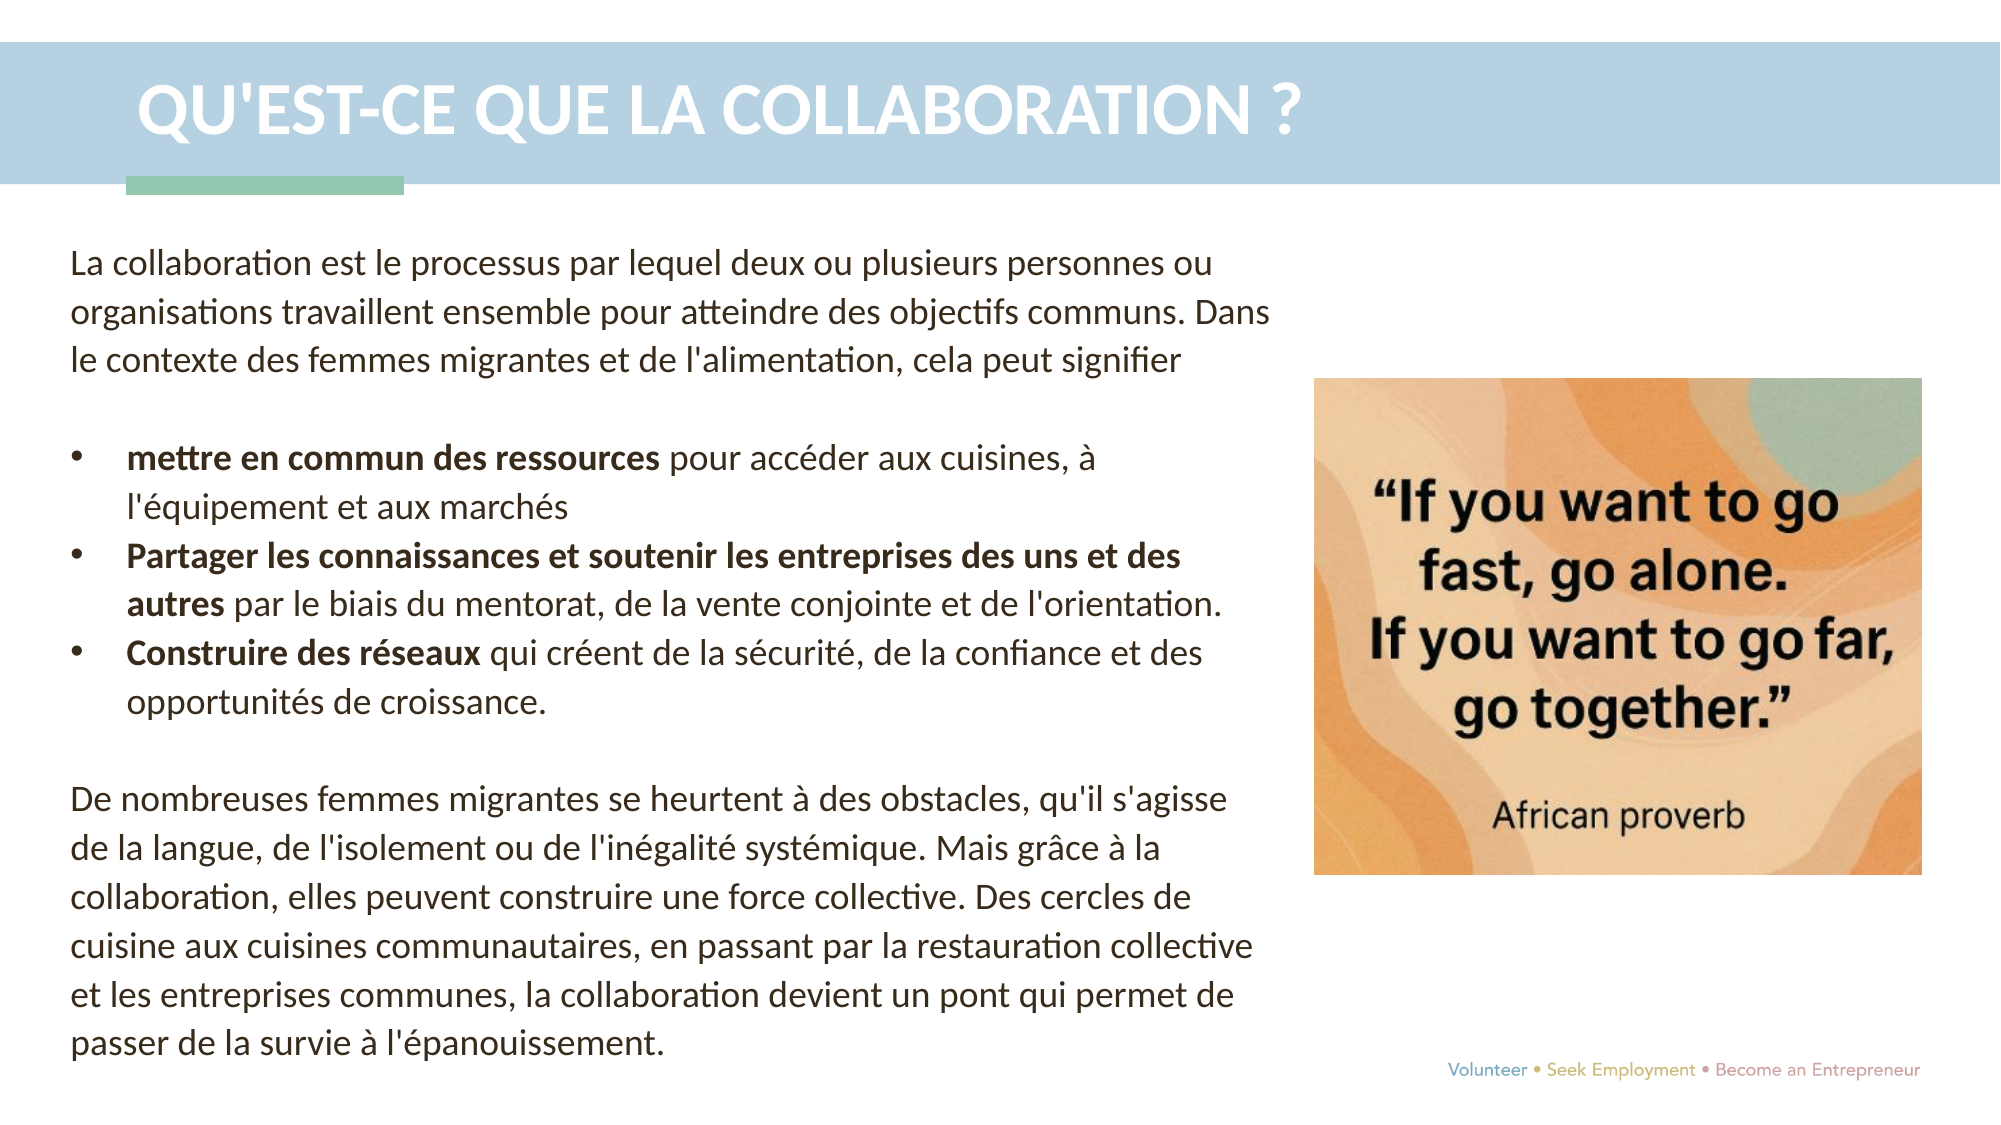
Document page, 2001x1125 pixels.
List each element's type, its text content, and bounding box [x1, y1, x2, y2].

picture [1418, 1046, 1971, 1103]
list La collaboration est le processus par lequel deux ou plusieurs personnes ou organisations travaillent ensemble pour atteindre des objectifs communs. Dans le contexte des femmes migrantes et de l'alimentation, cela peut signifier mettre en commun des ressources pour accéder aux cuisines, à l'équipement et aux marchés Partager les connaissances et soutenir les entreprises des uns et des autres par le biais du mentorat, de la vente conjointe et de l'orientation. Construire des réseaux qui créent de la sécurité, de la confiance et des opportunités de croissance. De nombreuses femmes migrantes se heurtent à des obstacles, qu'il s'agisse de la langue, de l'isolement ou de l'inégalité systémique. Mais grâce à la collaboration, elles peuvent construire une force collective. Des cercles de cuisine aux cuisines communautaires, en passant par la restauration collective et les entreprises communes, la collaboration devient un pont qui permet de passer de la survie à l'épanouissement. [55, 226, 1288, 849]
list QU'EST-CE QUE LA COLLABORATION ? [123, 51, 1913, 170]
picture [1314, 378, 1922, 875]
